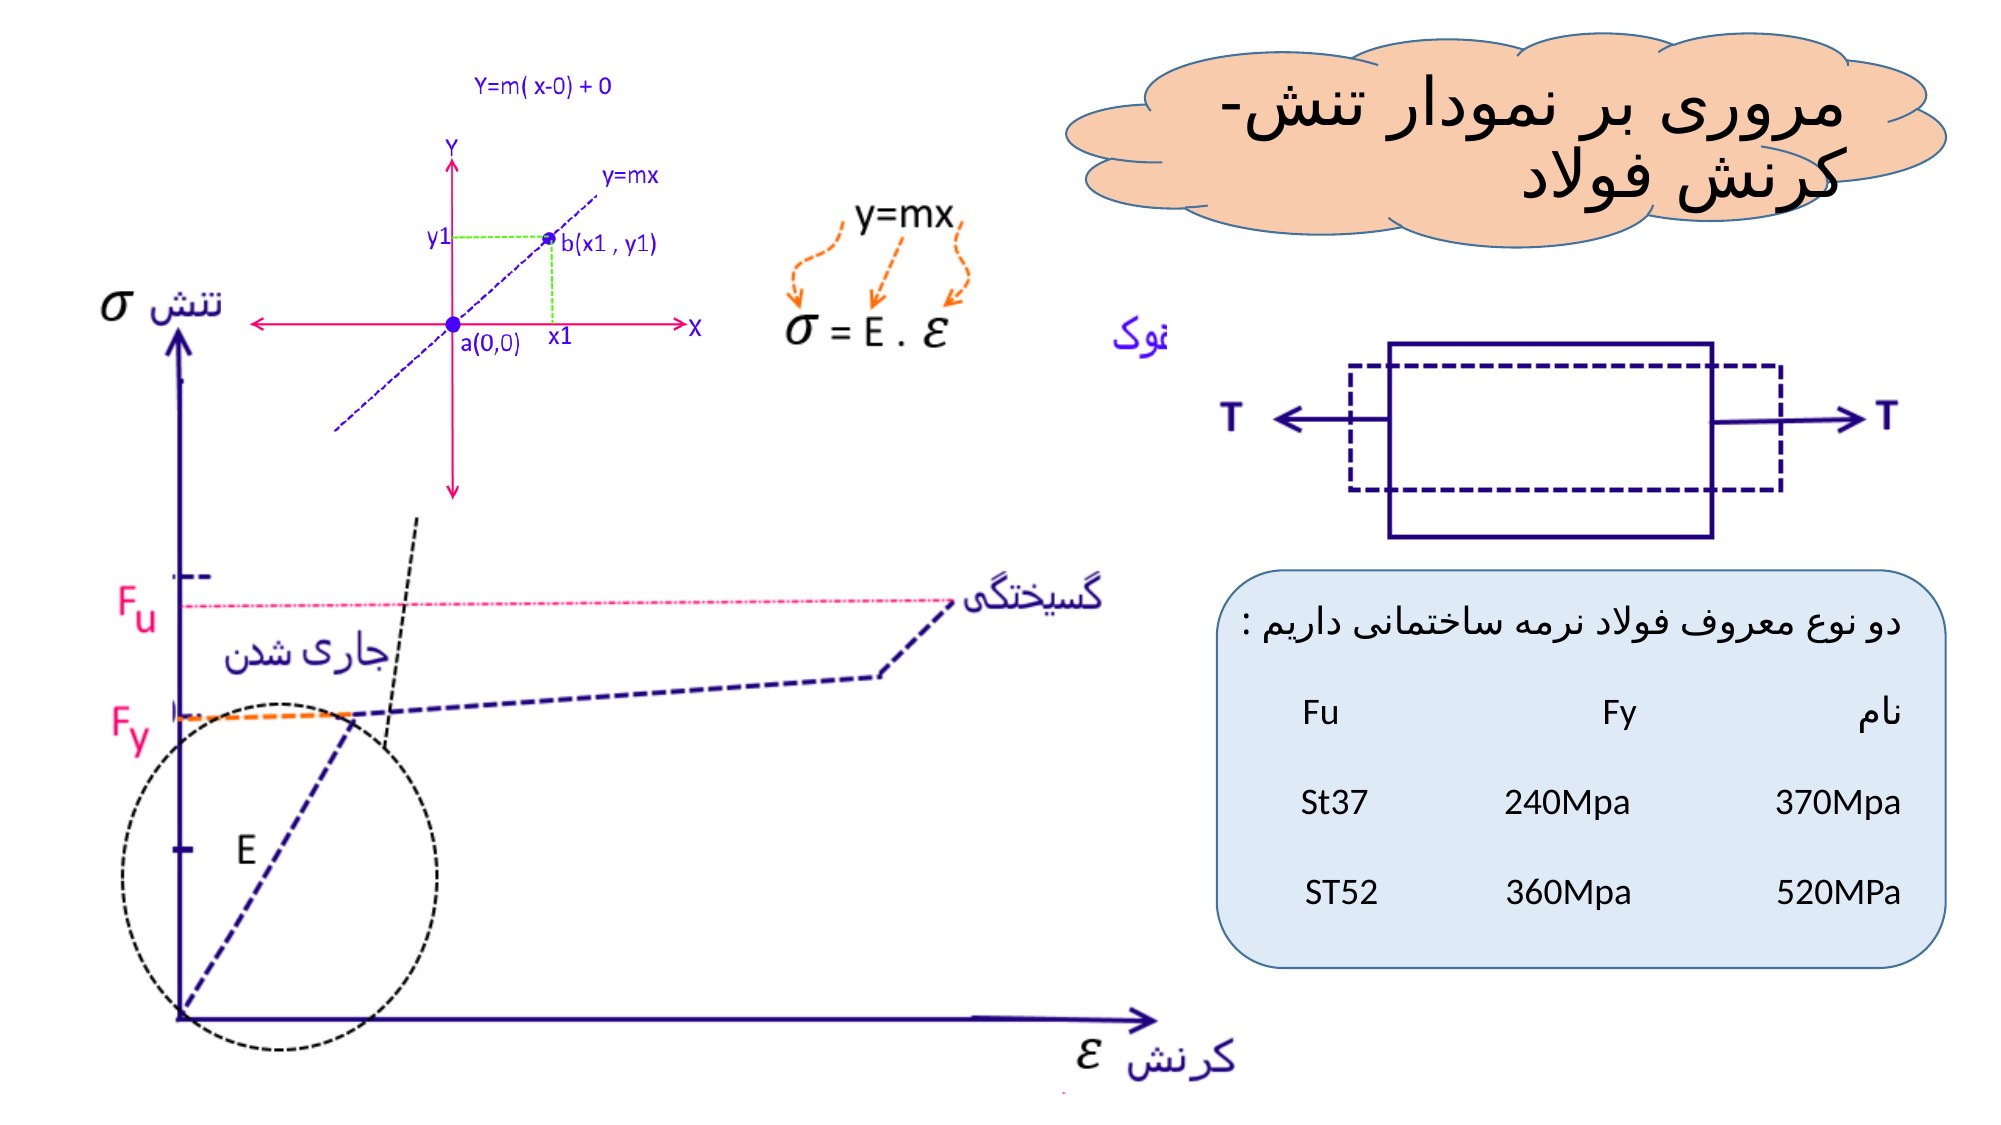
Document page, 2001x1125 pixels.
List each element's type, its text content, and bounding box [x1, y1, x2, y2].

text_box [1288, 965, 1903, 970]
picture [54, 59, 1918, 1094]
title مروری بر نمودار تنش- کرنش فولاد [1066, 59, 1863, 220]
text_box [1288, 220, 1644, 246]
text_box [1863, 61, 1948, 181]
text_box دو نوع معروف فولاد نرمه ساختمانی داریم : نام Fy Fu St37 240Mpa 370Mpa ST52 360Mpa 520MPa [1288, 589, 1918, 965]
text_box [1205, 32, 1847, 59]
text_box [1288, 569, 1947, 957]
